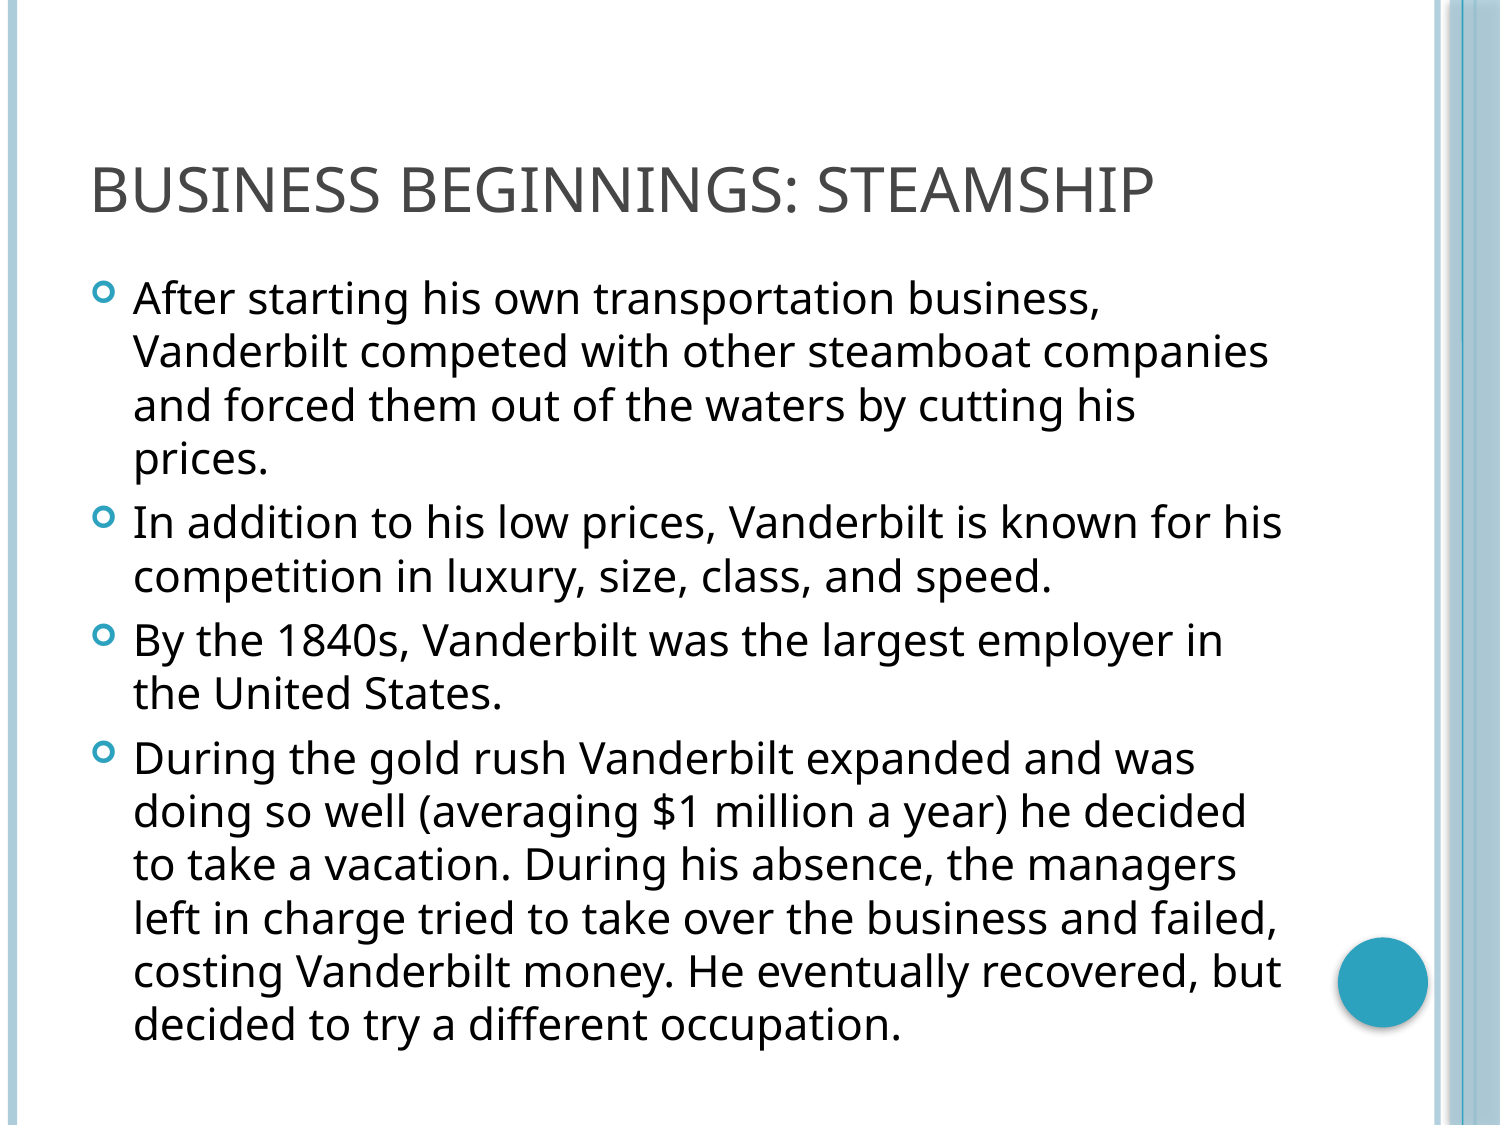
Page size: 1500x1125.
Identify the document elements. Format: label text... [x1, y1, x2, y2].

list After starting his own transportation business, Vanderbilt competed with other steamboat companies and forced them out of the waters by cutting his prices. In addition to his low prices, Vanderbilt is known for his competition in luxury, size, class, and speed. By the 1840s, Vanderbilt was the largest employer in the United States. During the gold rush Vanderbilt expanded and was doing so well (averaging $1 million a year) he decided to take a vacation. During his absence, the managers left in charge tried to take over the business and failed, costing Vanderbilt money. He eventually recovered, but decided to try a different occupation. [75, 262, 1300, 1062]
title Business Beginnings: Steamship [75, 45, 1300, 233]
